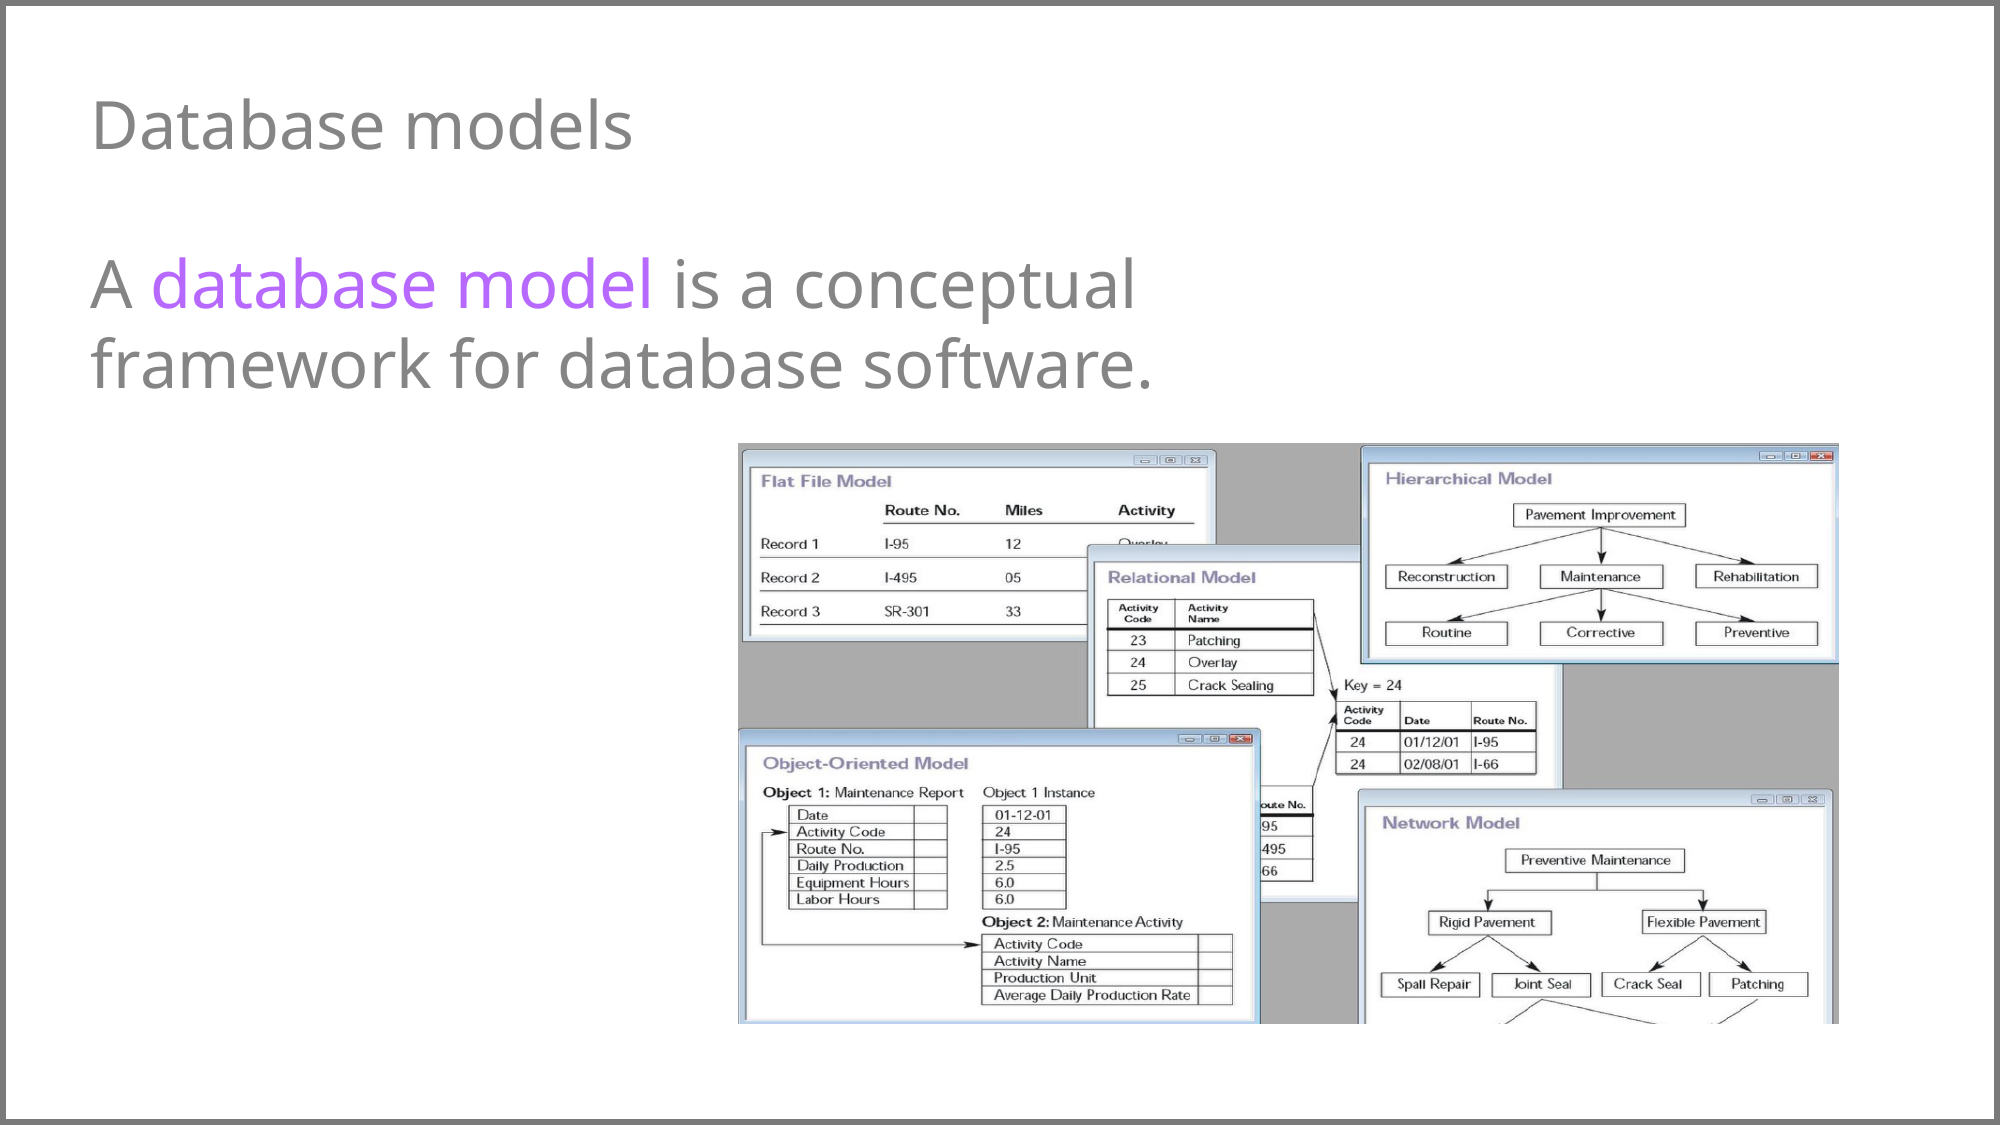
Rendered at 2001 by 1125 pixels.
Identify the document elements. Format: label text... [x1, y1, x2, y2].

picture [738, 442, 1839, 1024]
text_box Database models A database model is a conceptual framework for database software. [76, 75, 1301, 410]
text_box [0, 0, 2000, 1125]
